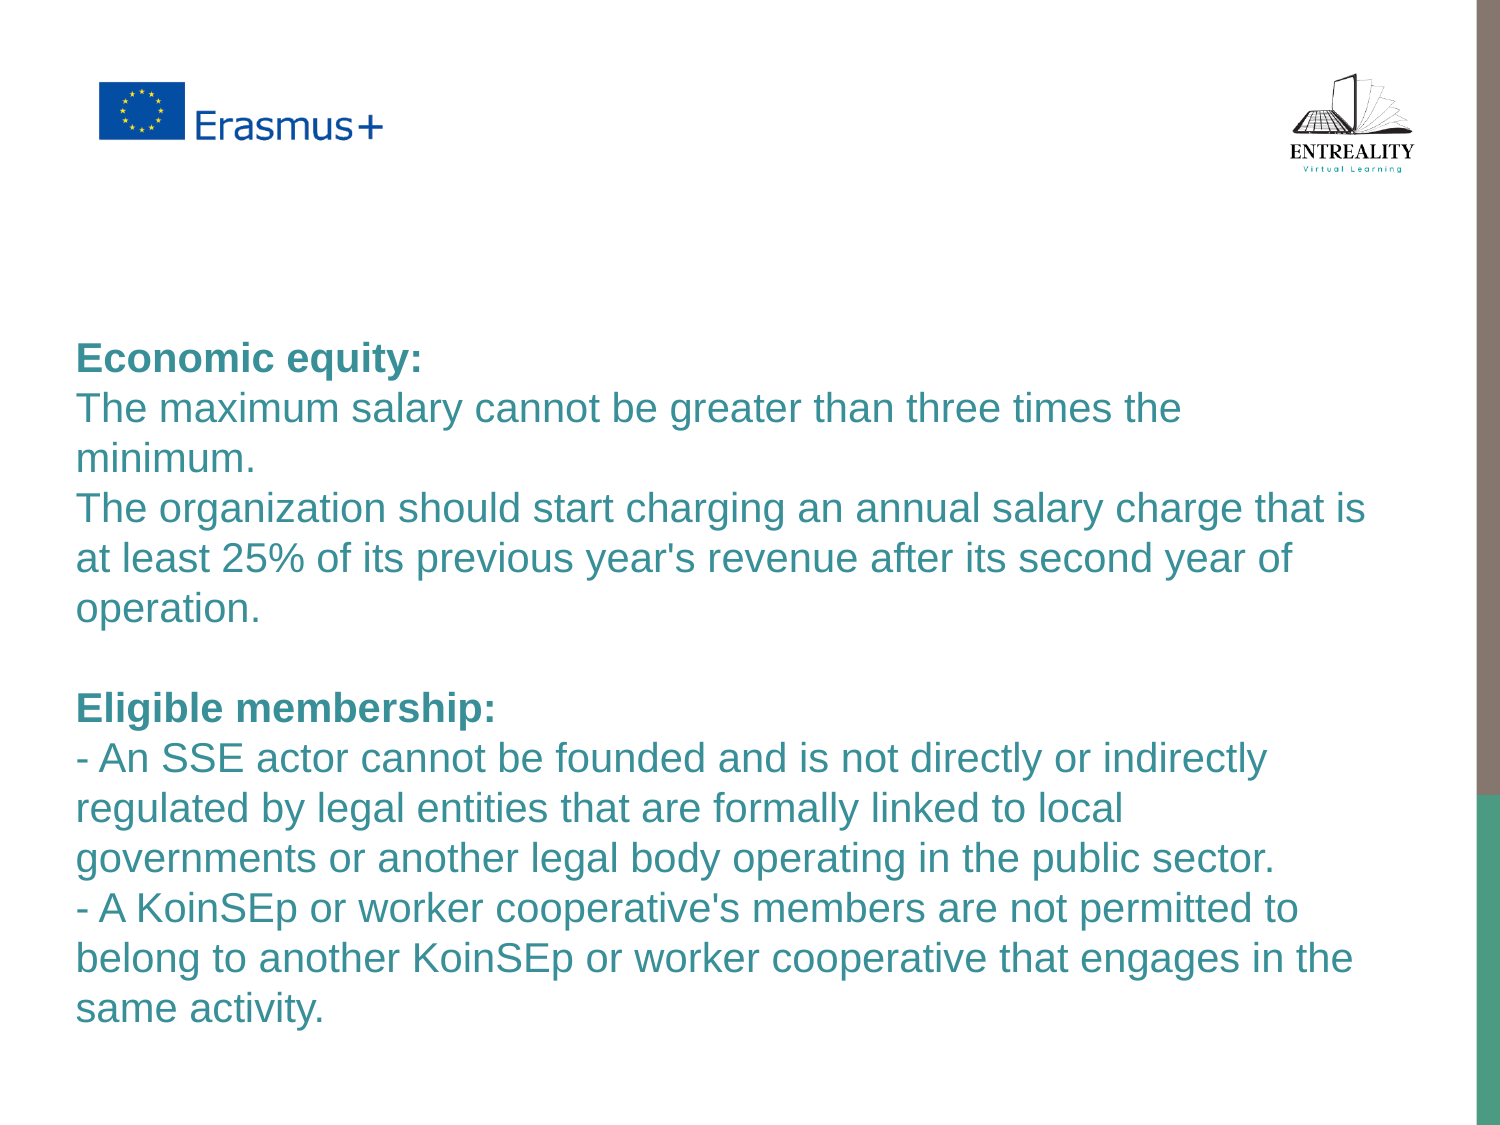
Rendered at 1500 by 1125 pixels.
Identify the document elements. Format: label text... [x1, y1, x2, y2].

subtitle [105, 656, 1301, 751]
title Economic equity: The maximum salary cannot be greater than three times the minimum. The organization should start charging an annual salary charge that is at least 25% of its previous year's revenue after its second year of operation. Eligible membership: - An SSE actor cannot be founded and is not directly or indirectly regulated by legal entities that are formally linked to local governments or another legal body operating in the public sector. - A KoinSEp or worker cooperative's members are not permitted to belong to another KoinSEp or worker cooperative that engages in the same activity. [60, 382, 1385, 1010]
picture [1246, 17, 1458, 229]
picture [81, 64, 399, 156]
